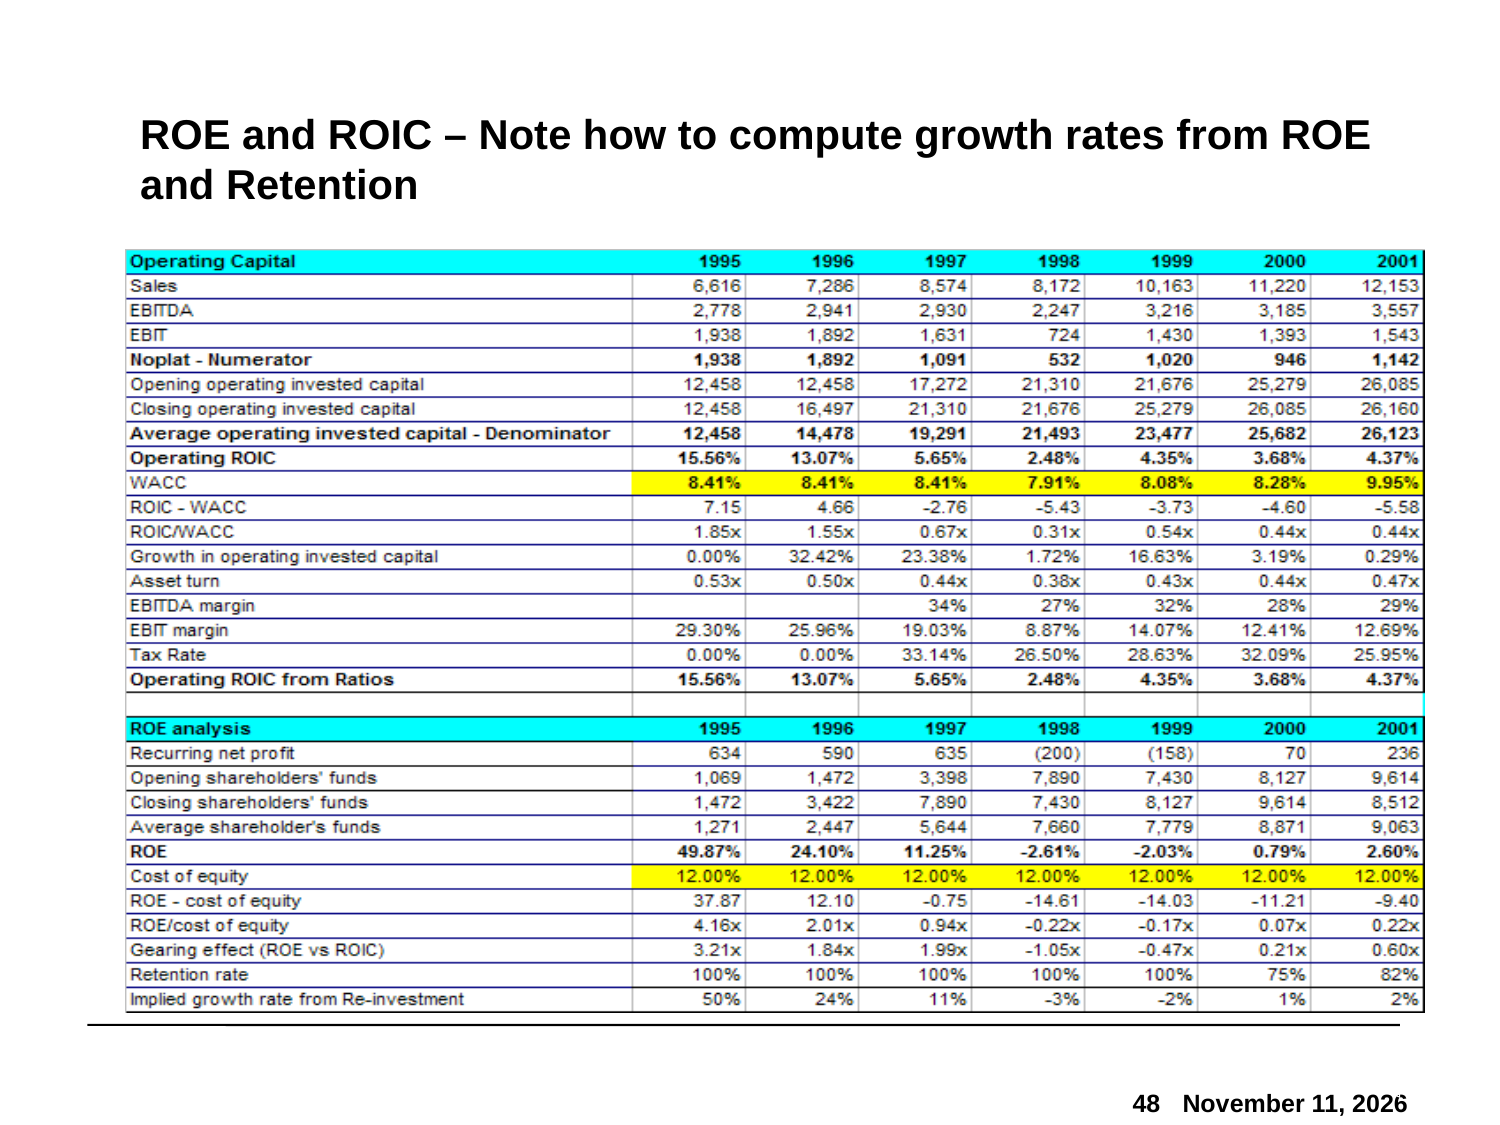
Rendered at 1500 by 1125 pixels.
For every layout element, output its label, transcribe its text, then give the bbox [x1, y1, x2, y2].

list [124, 249, 1426, 1013]
title ROE and ROIC – Note how to compute growth rates from ROE and Retention [124, 99, 1401, 226]
